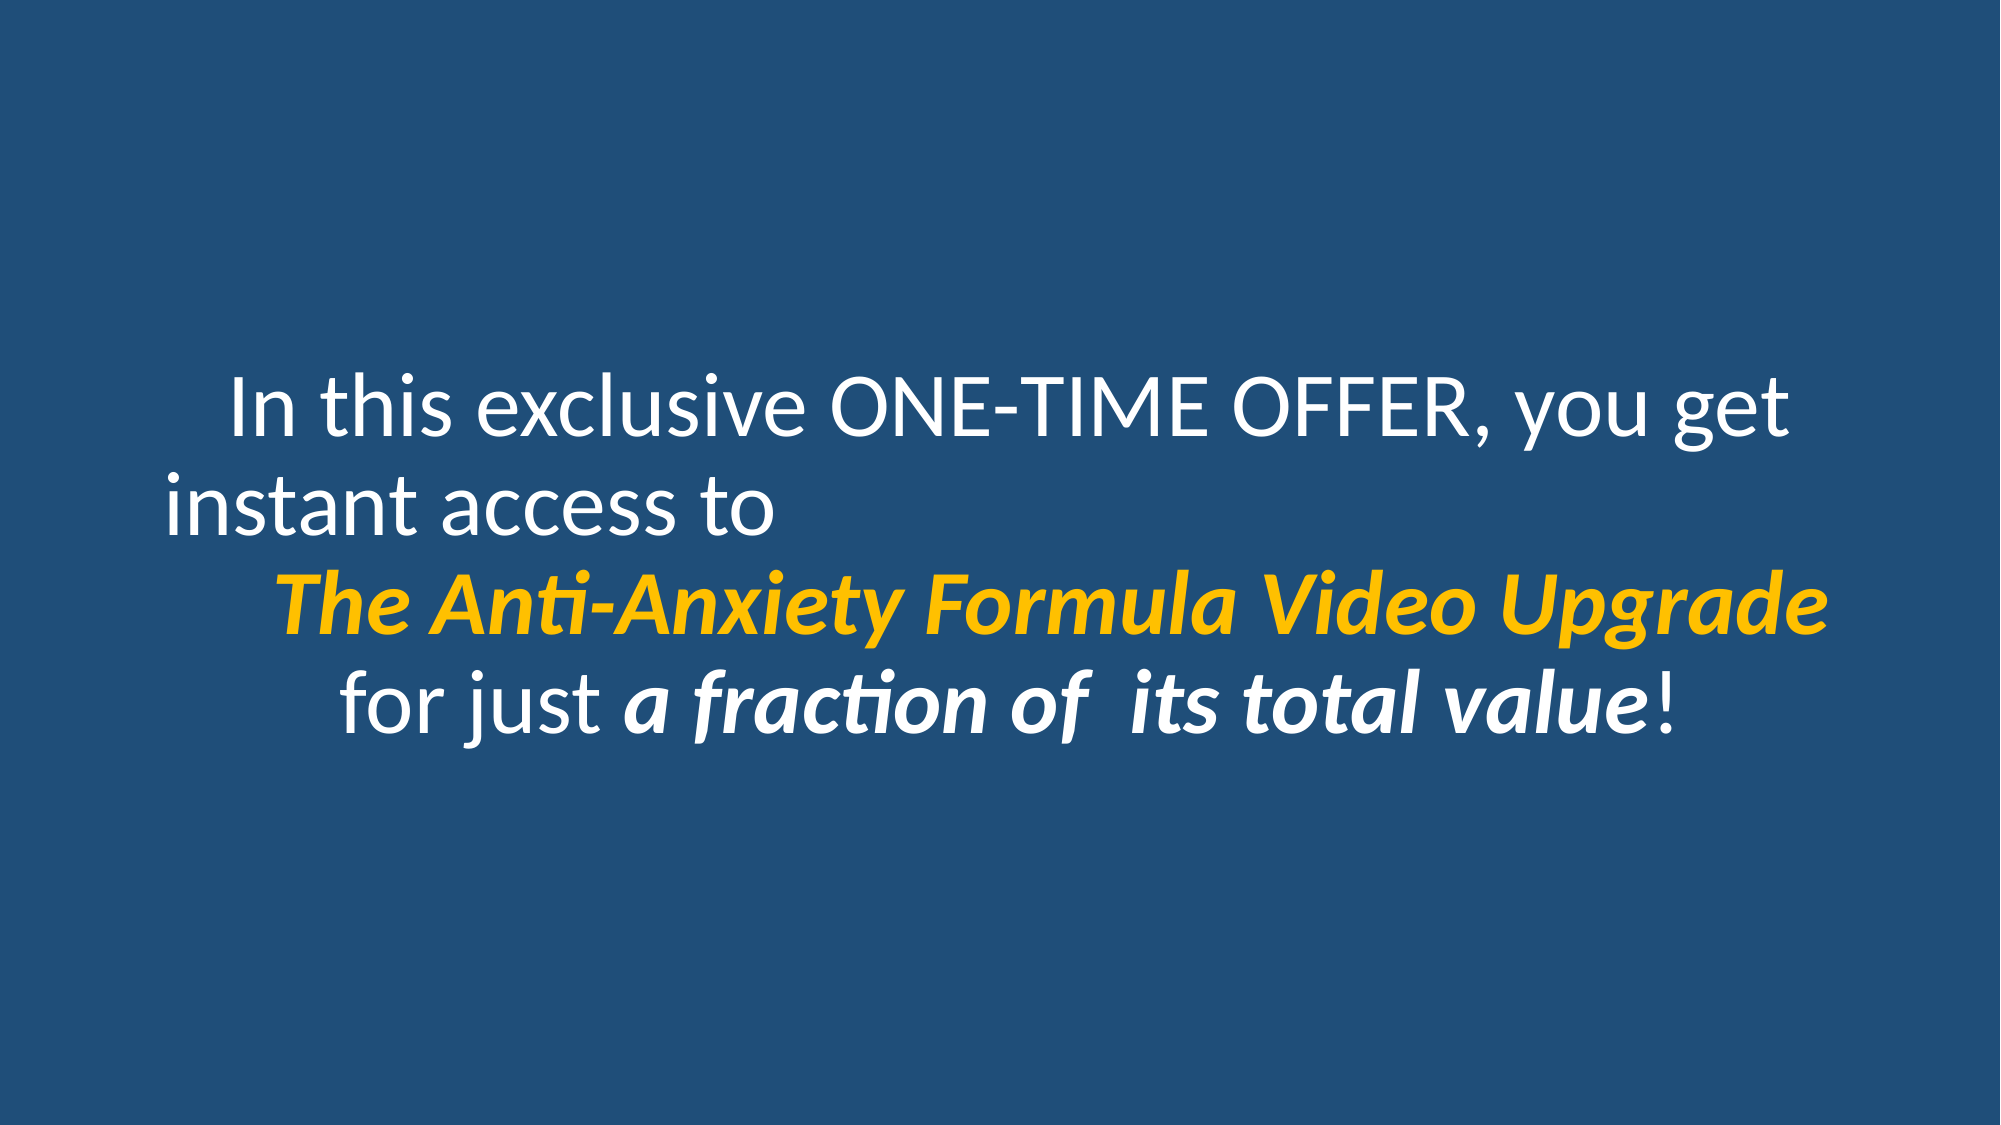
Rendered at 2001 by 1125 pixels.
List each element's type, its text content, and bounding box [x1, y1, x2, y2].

list In this exclusive ONE-TIME OFFER, you get instant access to The Anti-Anxiety Formula Video Upgrade for just a fraction of its total value! [147, 349, 1873, 923]
